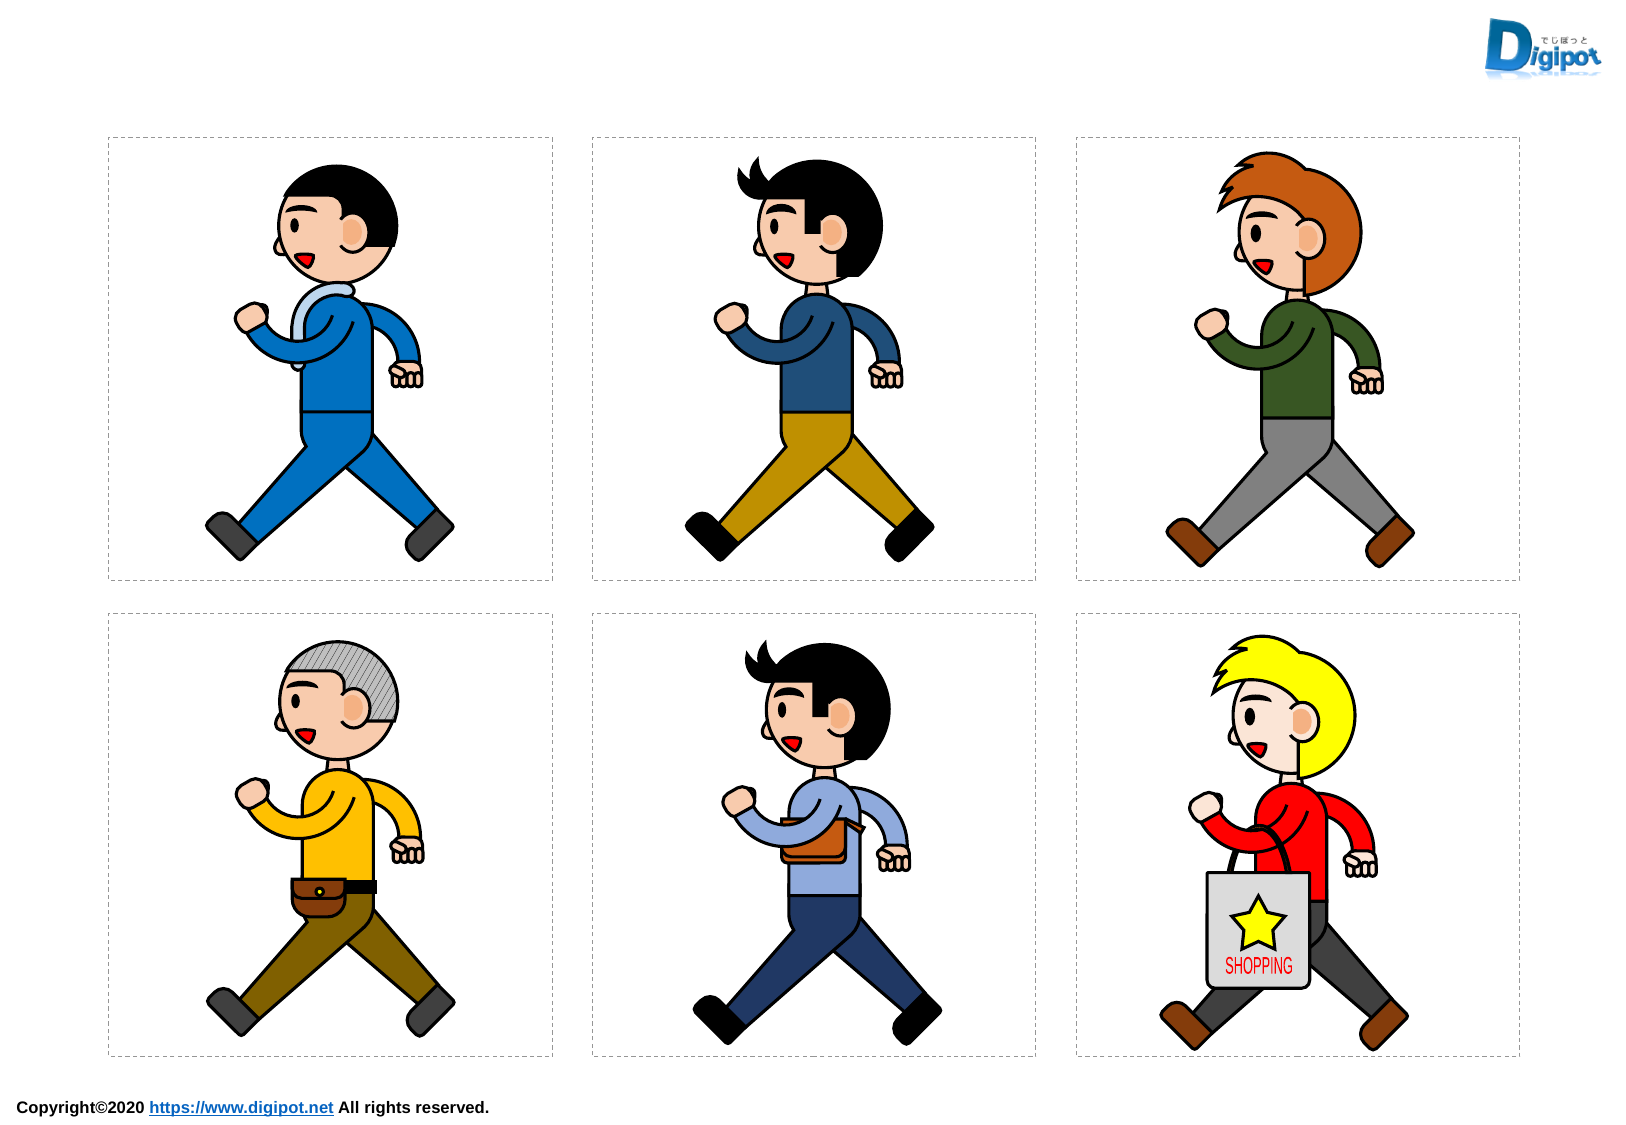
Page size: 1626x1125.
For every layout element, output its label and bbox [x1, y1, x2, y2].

text_box [698, 160, 933, 560]
picture [1485, 18, 1602, 82]
text_box [1173, 636, 1408, 1049]
text_box [706, 643, 941, 1044]
text_box [1179, 152, 1414, 566]
text_box [218, 165, 453, 560]
text_box [219, 641, 454, 1036]
